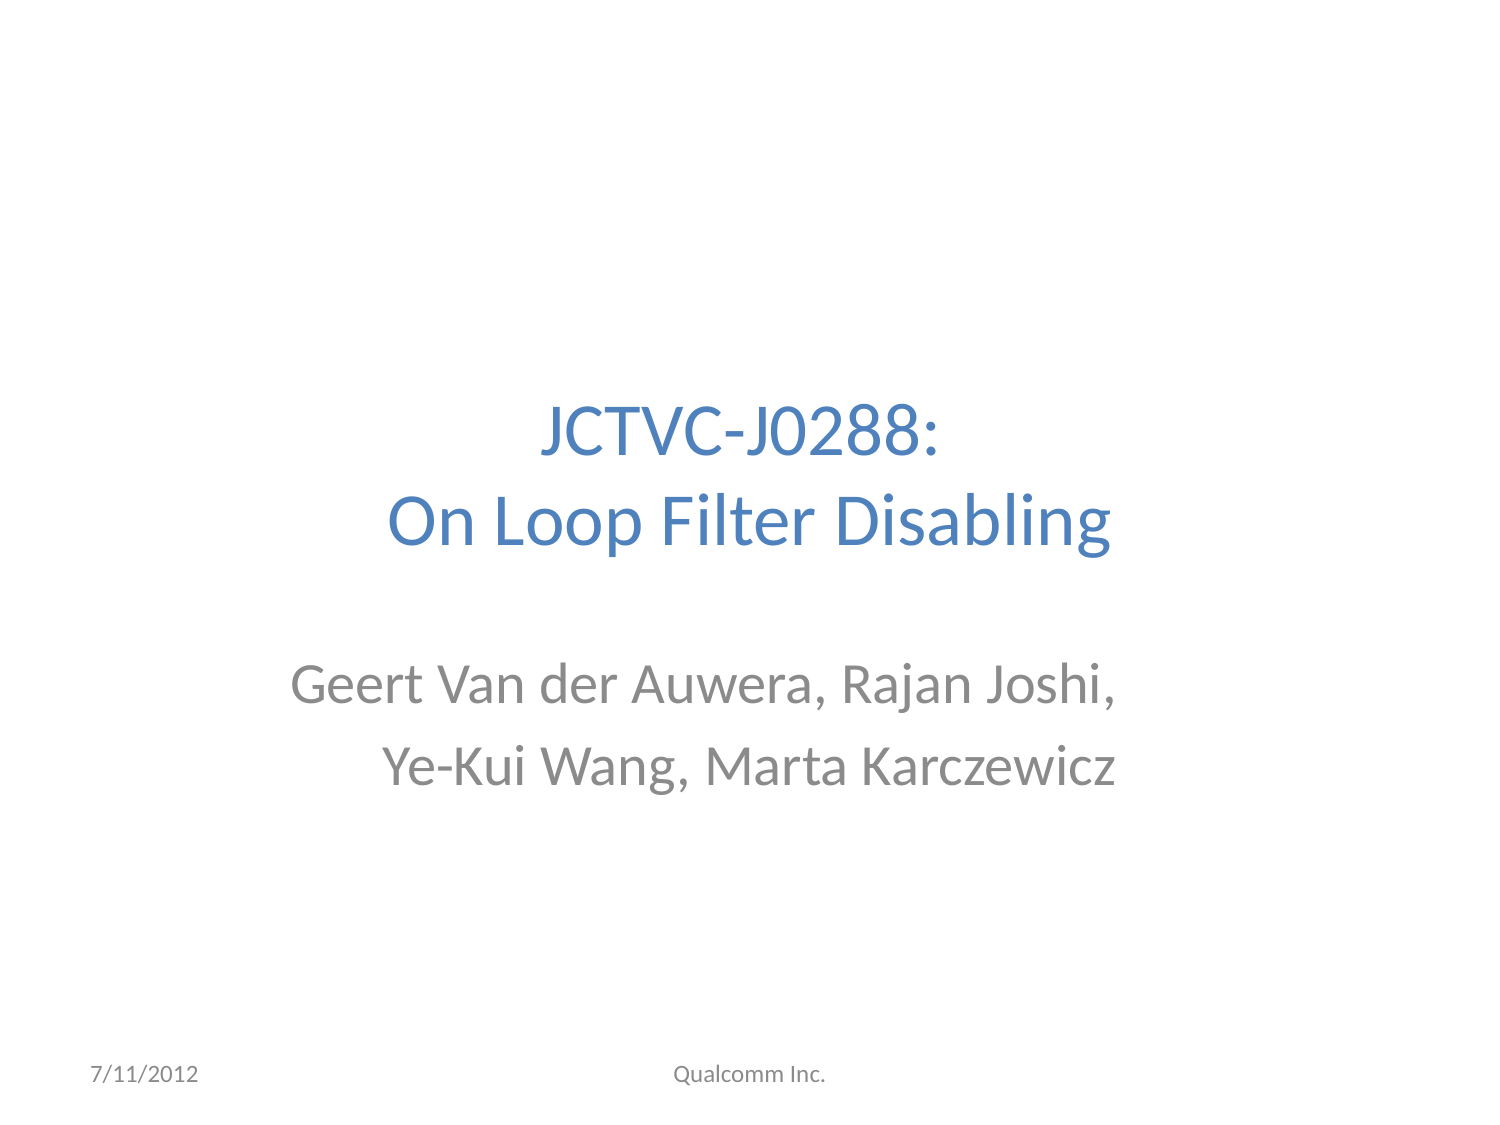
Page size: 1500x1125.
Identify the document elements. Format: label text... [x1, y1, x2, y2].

title JCTVC-J0288: On Loop Filter Disabling [112, 349, 1388, 591]
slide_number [75, 1042, 425, 1103]
subtitle Geert Van der Auwera, Rajan Joshi, Ye-Kui Wang, Marta Karczewicz [225, 637, 1275, 925]
footer Qualcomm Inc. [512, 1042, 988, 1103]
